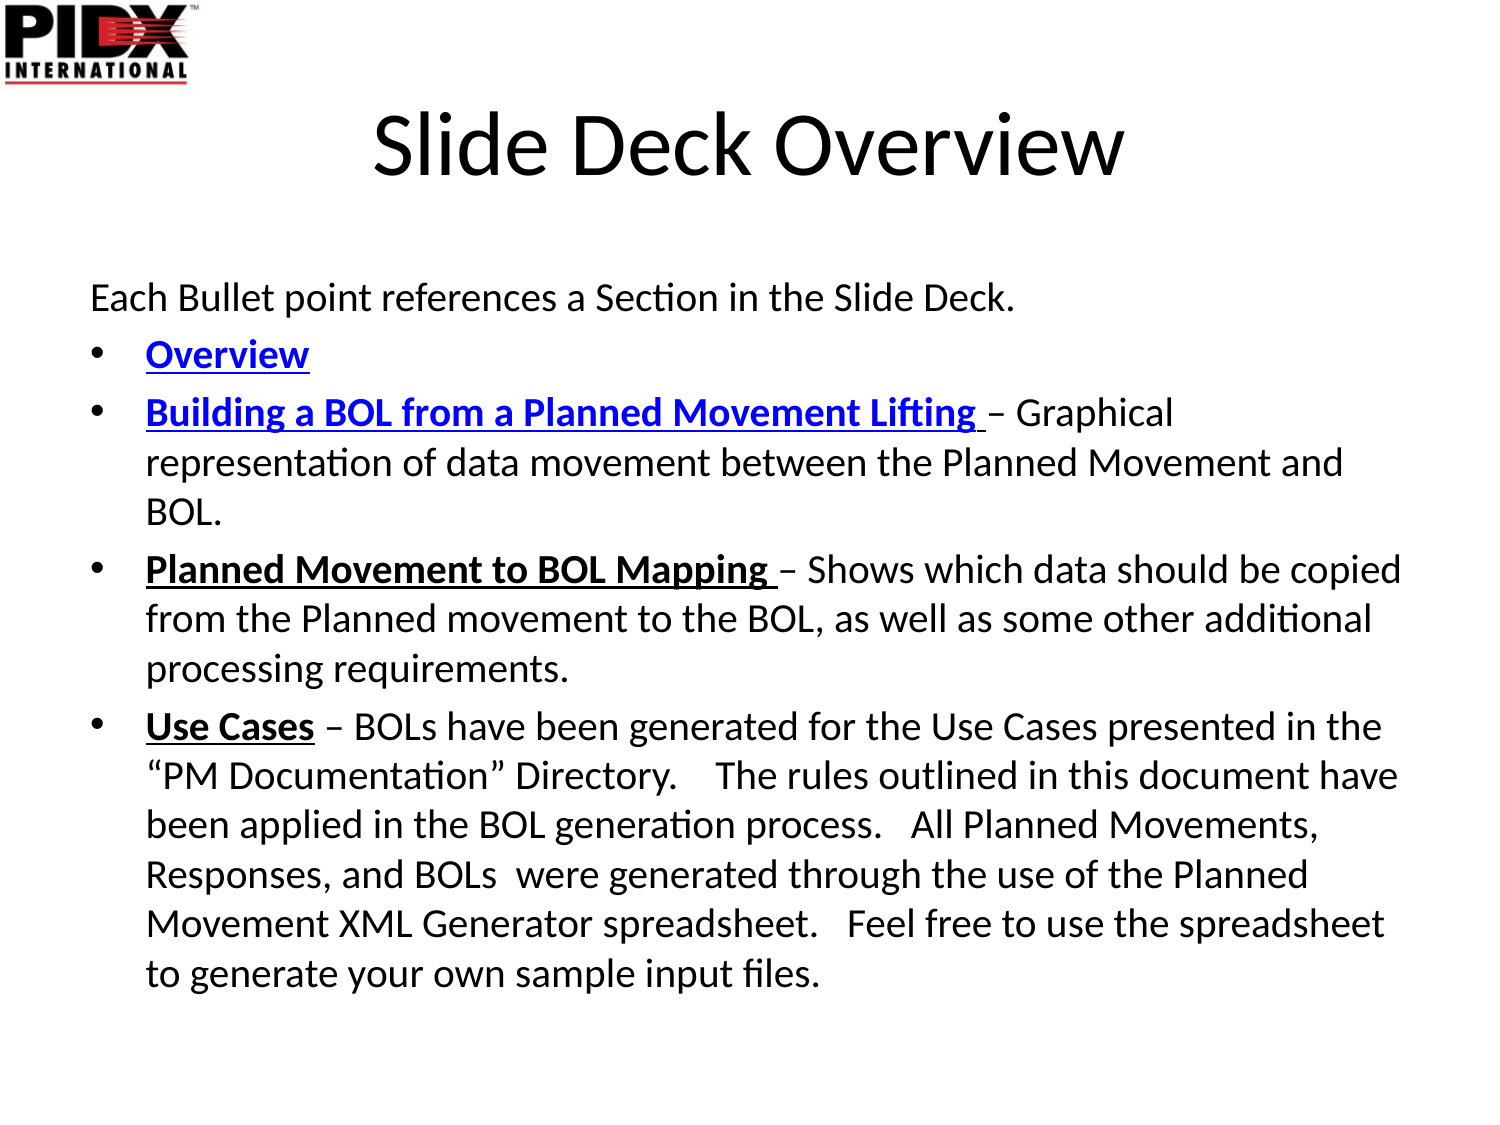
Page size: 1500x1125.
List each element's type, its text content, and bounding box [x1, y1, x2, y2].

list Each Bullet point references a Section in the Slide Deck. Overview Building a BOL from a Planned Movement Lifting – Graphical representation of data movement between the Planned Movement and BOL. Planned Movement to BOL Mapping – Shows which data should be copied from the Planned movement to the BOL, as well as some other additional processing requirements. Use Cases – BOLs have been generated for the Use Cases presented in the “PM Documentation” Directory. The rules outlined in this document have been applied in the BOL generation process. All Planned Movements, Responses, and BOLs were generated through the use of the Planned Movement XML Generator spreadsheet. Feel free to use the spreadsheet to generate your own sample input files. [75, 262, 1425, 1005]
picture [0, 0, 205, 92]
title Slide Deck Overview [75, 45, 1425, 233]
